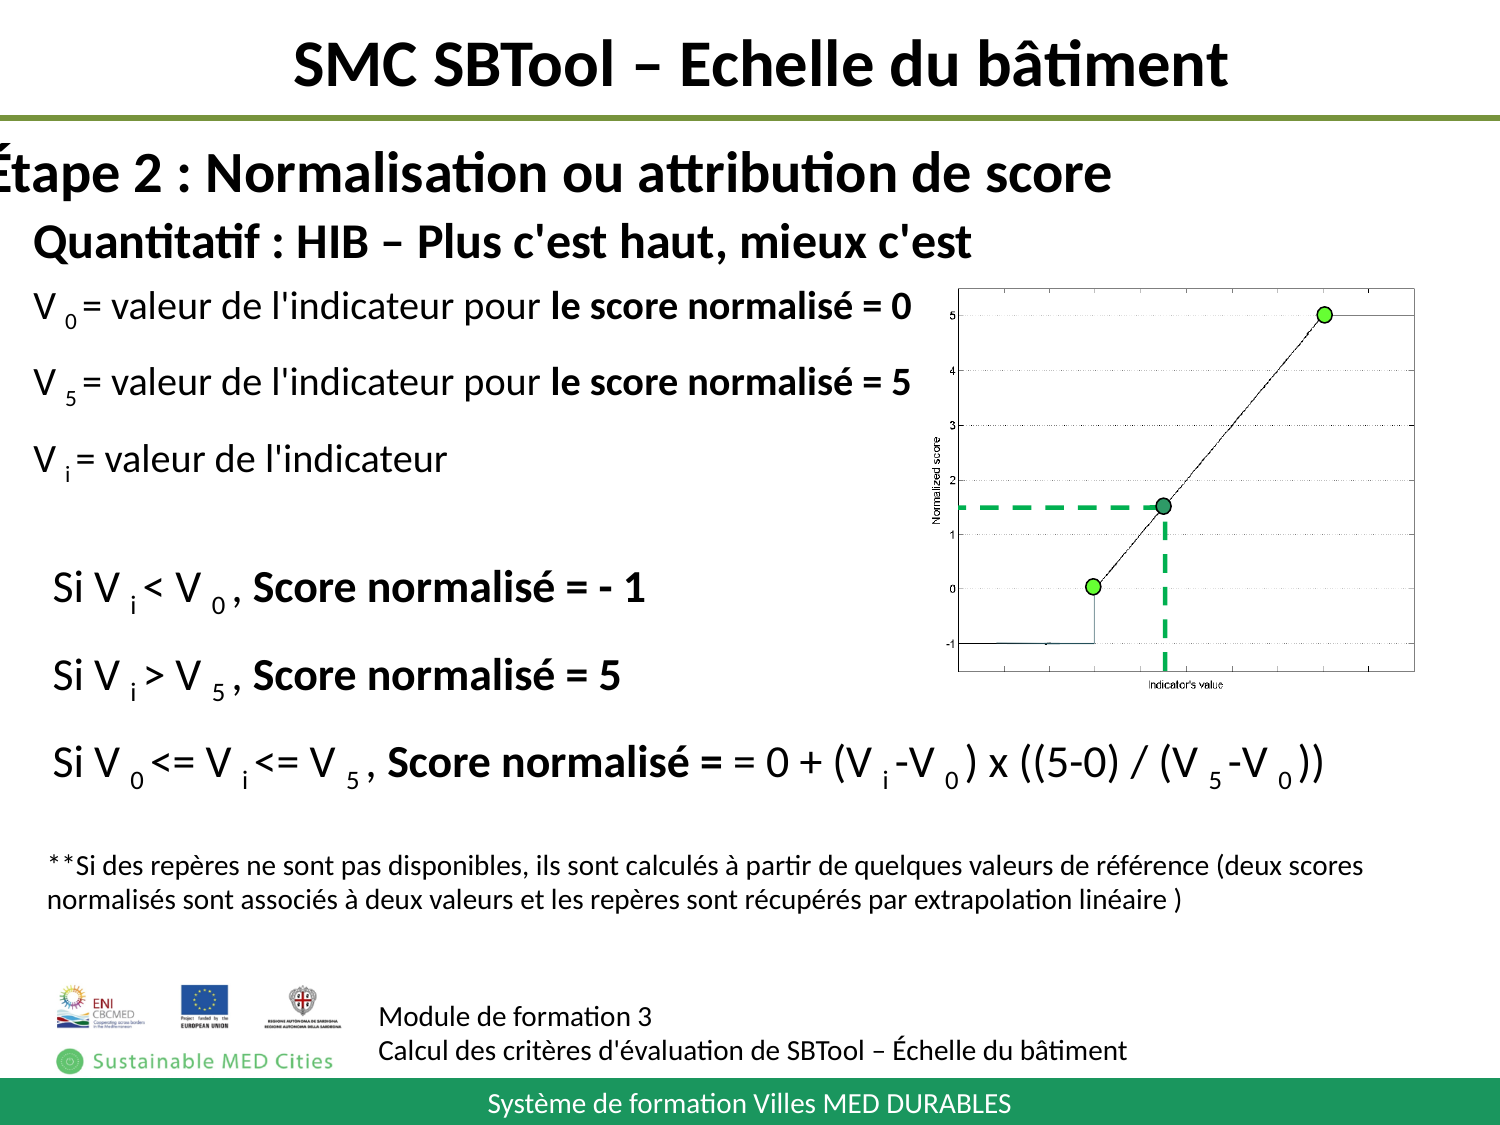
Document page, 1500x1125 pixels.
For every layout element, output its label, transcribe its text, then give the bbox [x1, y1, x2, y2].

text_box V 0 = valeur de l'indicateur pour le score normalisé = 0 V 5 = valeur de l'indicateur pour le score normalisé = 5 V i = valeur de l'indicateur [18, 271, 920, 515]
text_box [925, 266, 1426, 692]
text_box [0, 970, 1500, 1125]
text_box Étape 2 : Normalisation ou attribution de score [0, 126, 1129, 212]
text_box Quantitatif : HIB – Plus c'est haut, mieux c'est [18, 201, 1080, 271]
text_box SMC SBTool – Echelle du bâtiment [278, 12, 1246, 107]
text_box **Si des repères ne sont pas disponibles, ils sont calculés à partir de quelques valeurs de référence (deux scores normalisés sont associés à deux valeurs et les repères sont récupérés par extrapolation linéaire ) [29, 837, 1471, 925]
text_box Si V i < V 0 , Score normalisé = - 1 Si V i > V 5 , Score normalisé = 5 Si V 0 <= V i <= V 5 , Score normalisé = = 0 + (V i -V 0 ) x ((5-0) / (V 5 -V 0 )) [35, 548, 1425, 804]
